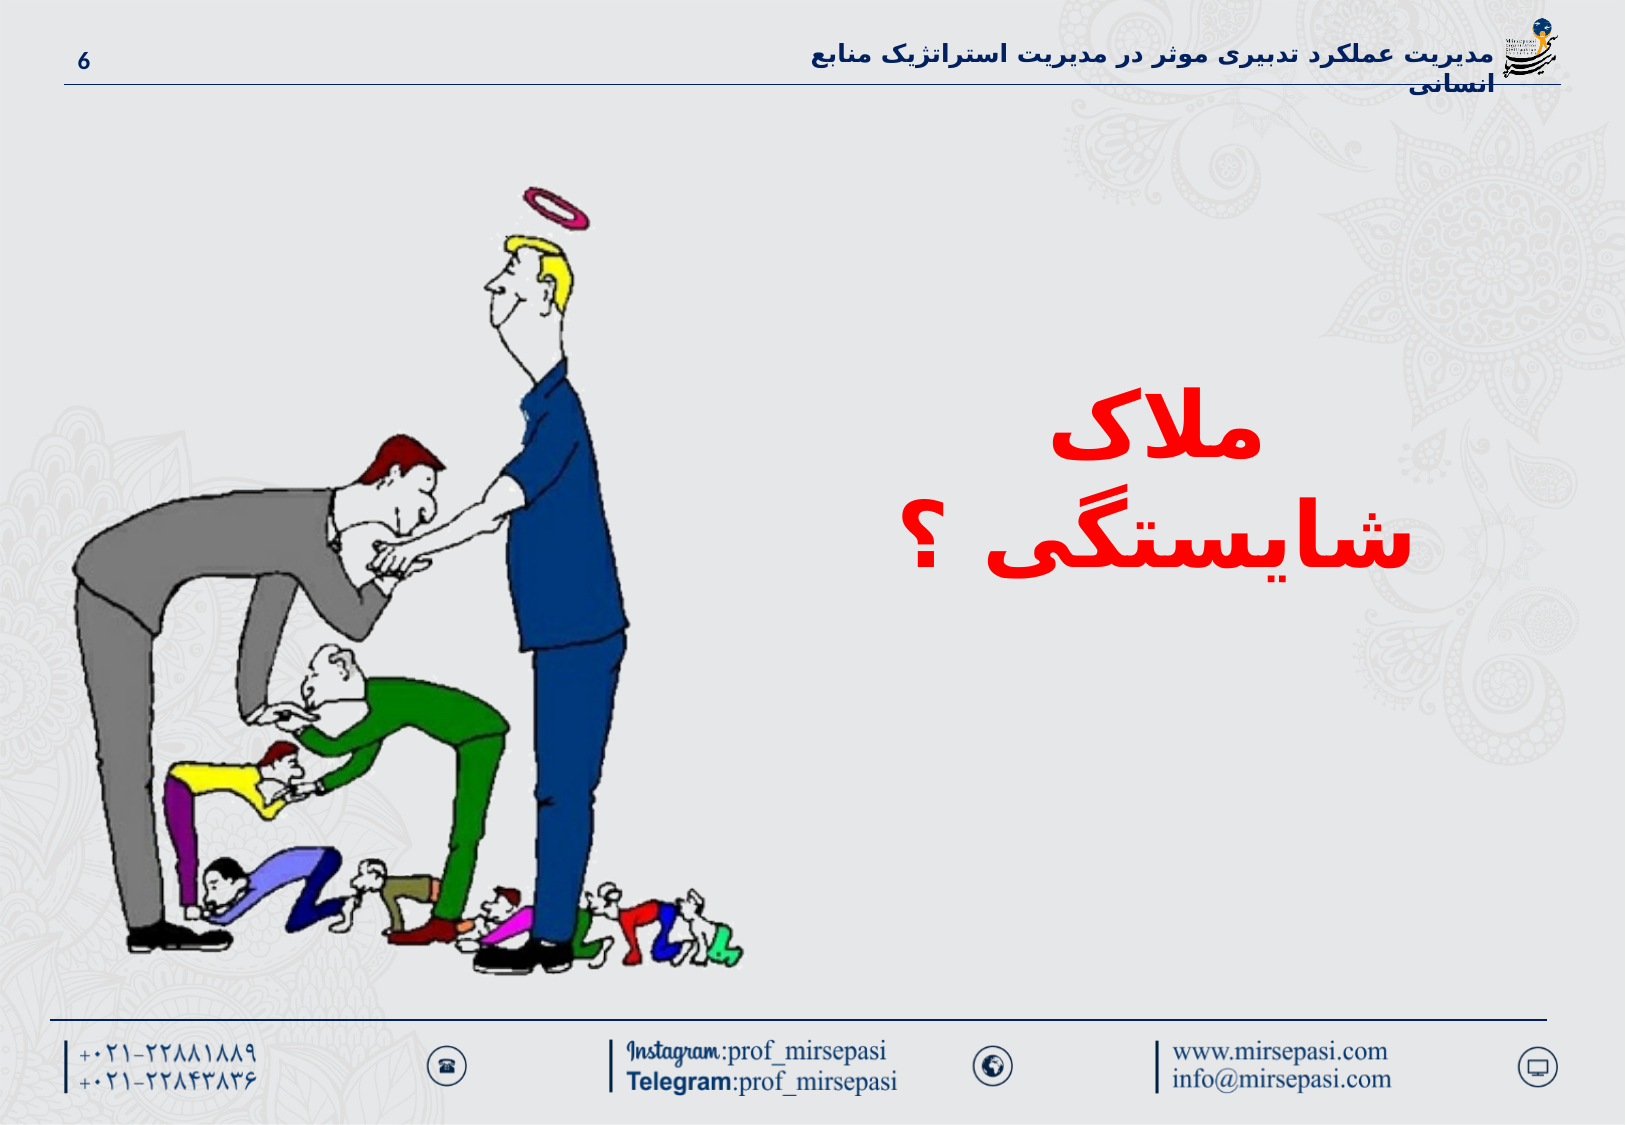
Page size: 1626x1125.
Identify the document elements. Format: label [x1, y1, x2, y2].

picture [0, 0, 1625, 1125]
text_box [50, 1019, 1558, 1096]
